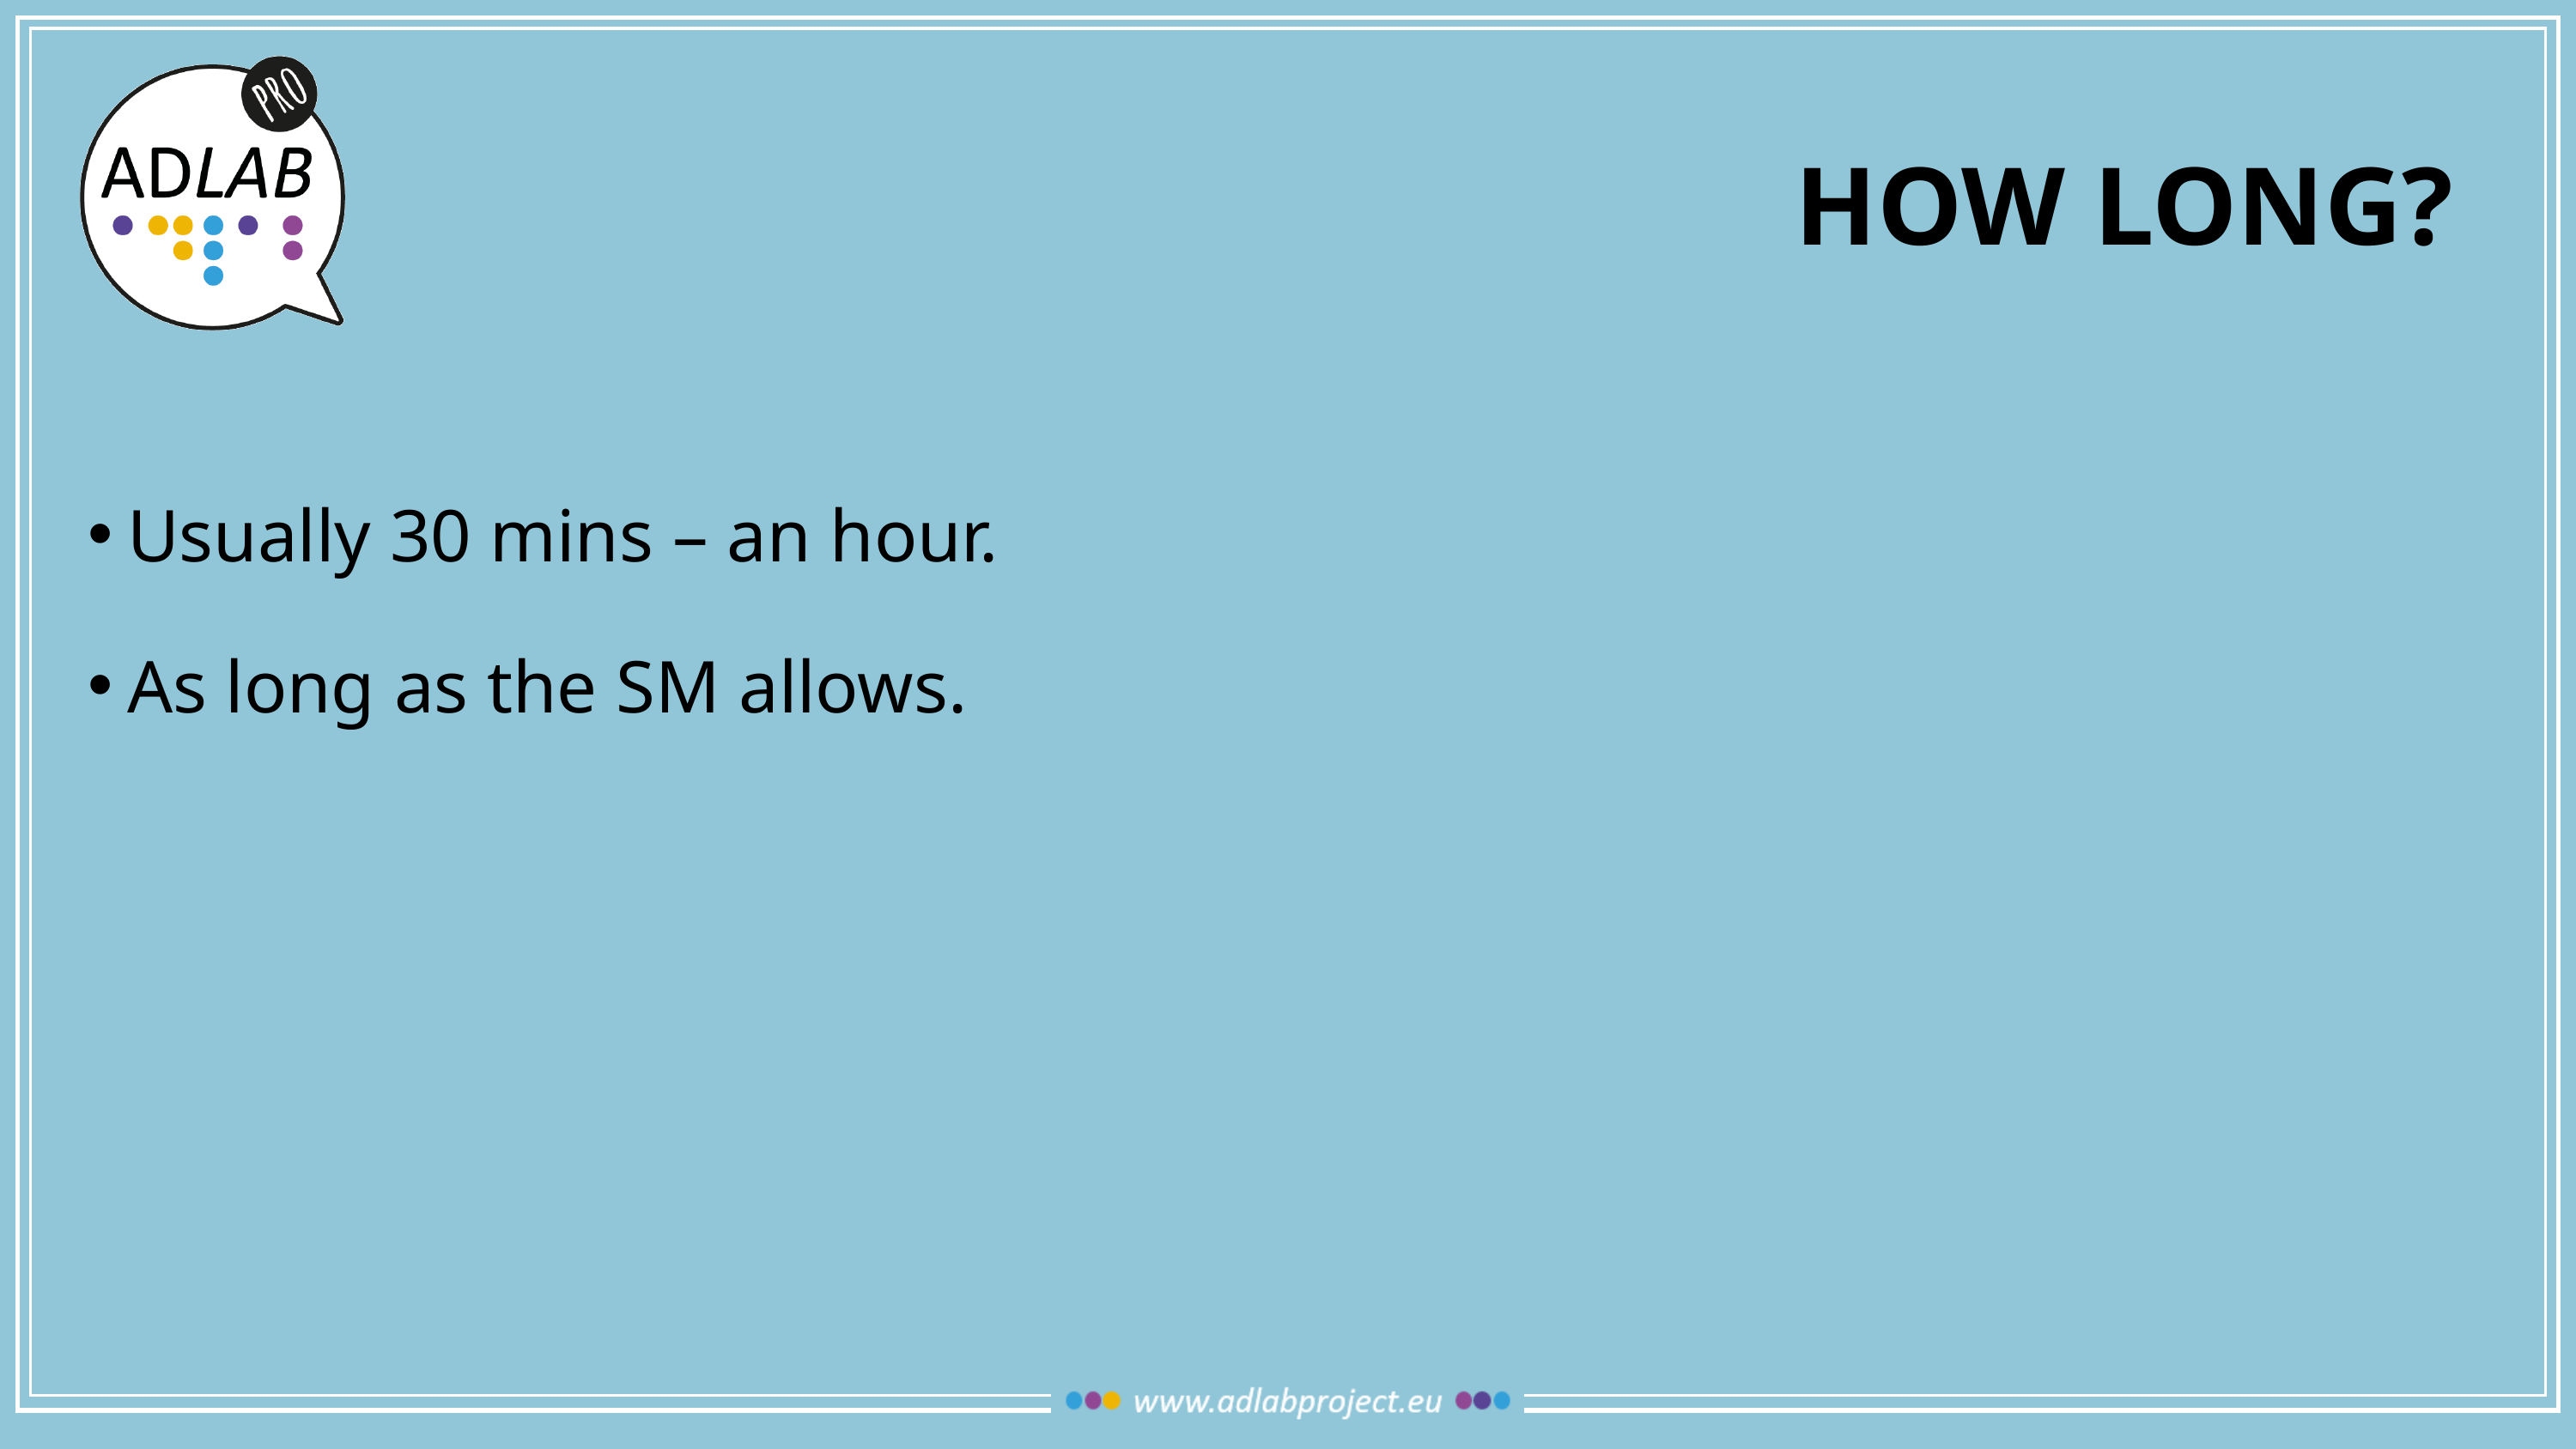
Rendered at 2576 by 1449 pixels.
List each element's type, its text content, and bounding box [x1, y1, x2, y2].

picture [1051, 1378, 1524, 1429]
title How long? [384, 70, 2467, 351]
list Usually 30 mins – an hour. As long as the SM allows. [75, 440, 2501, 1122]
picture [72, 49, 353, 330]
